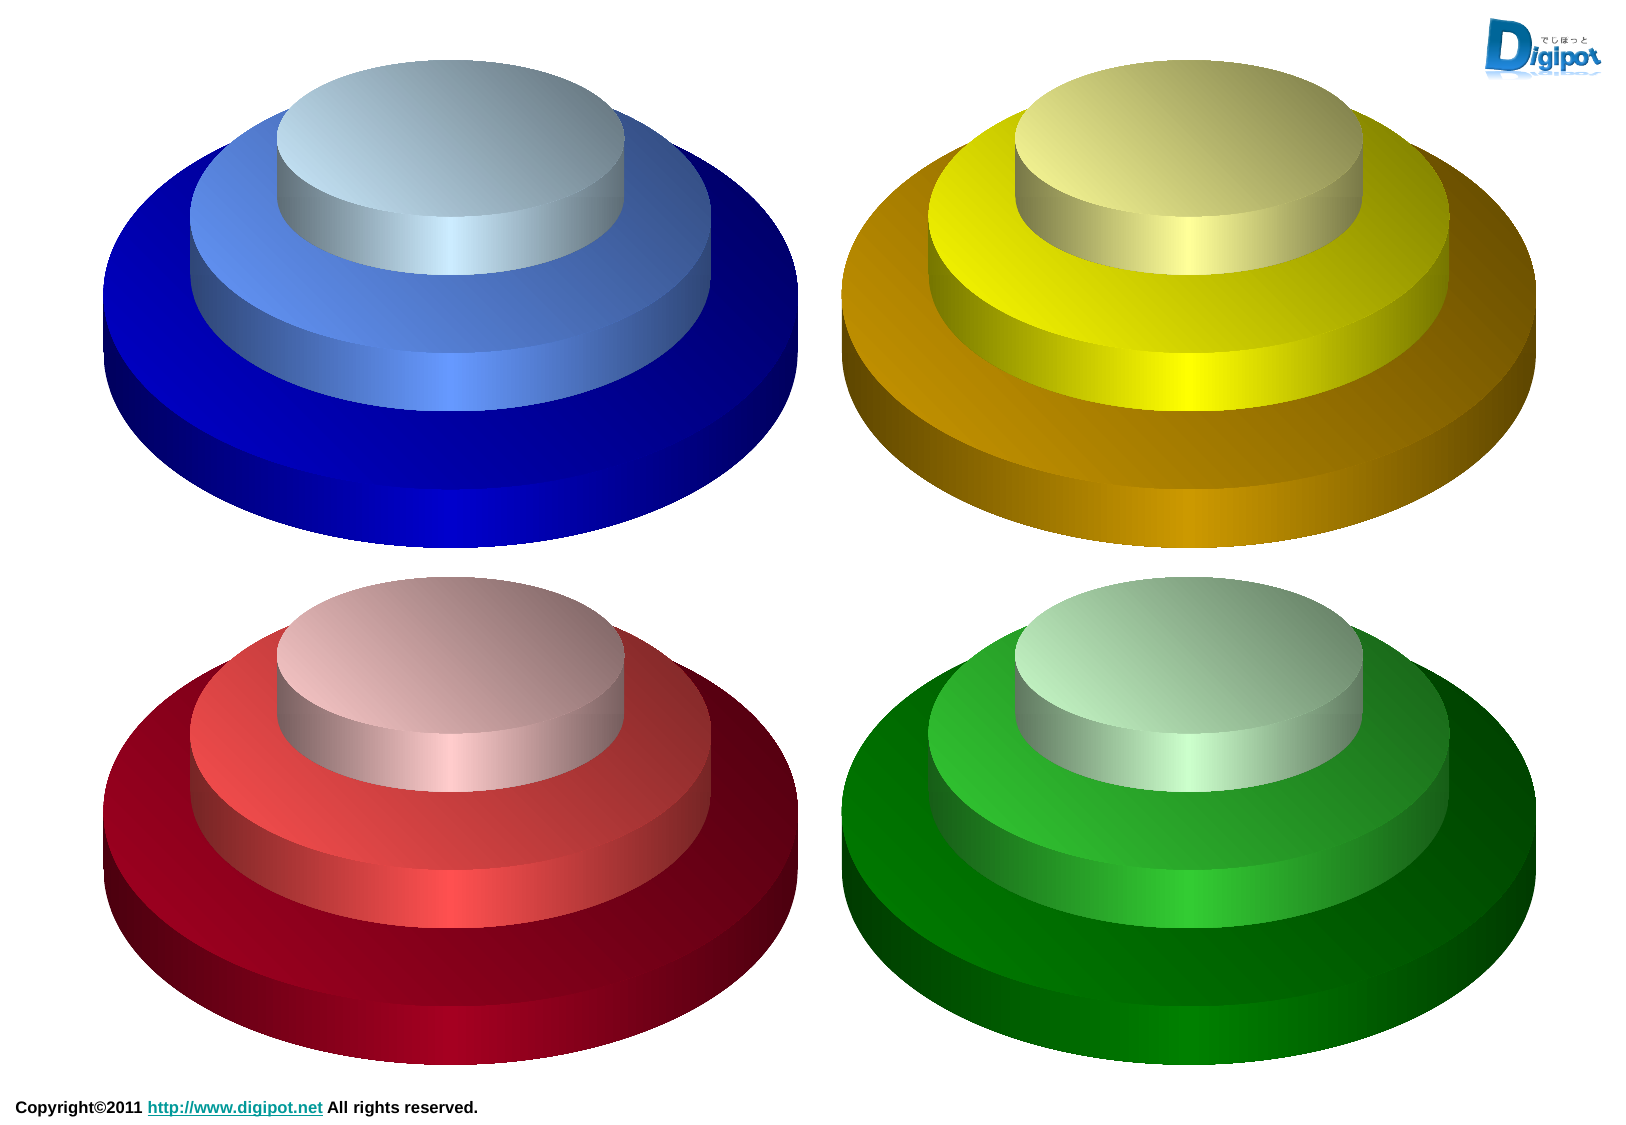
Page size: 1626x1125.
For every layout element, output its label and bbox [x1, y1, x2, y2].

text_box [103, 60, 798, 548]
text_box [841, 577, 1536, 1065]
text_box [841, 60, 1536, 548]
picture [1485, 18, 1602, 82]
text_box [103, 577, 798, 1065]
